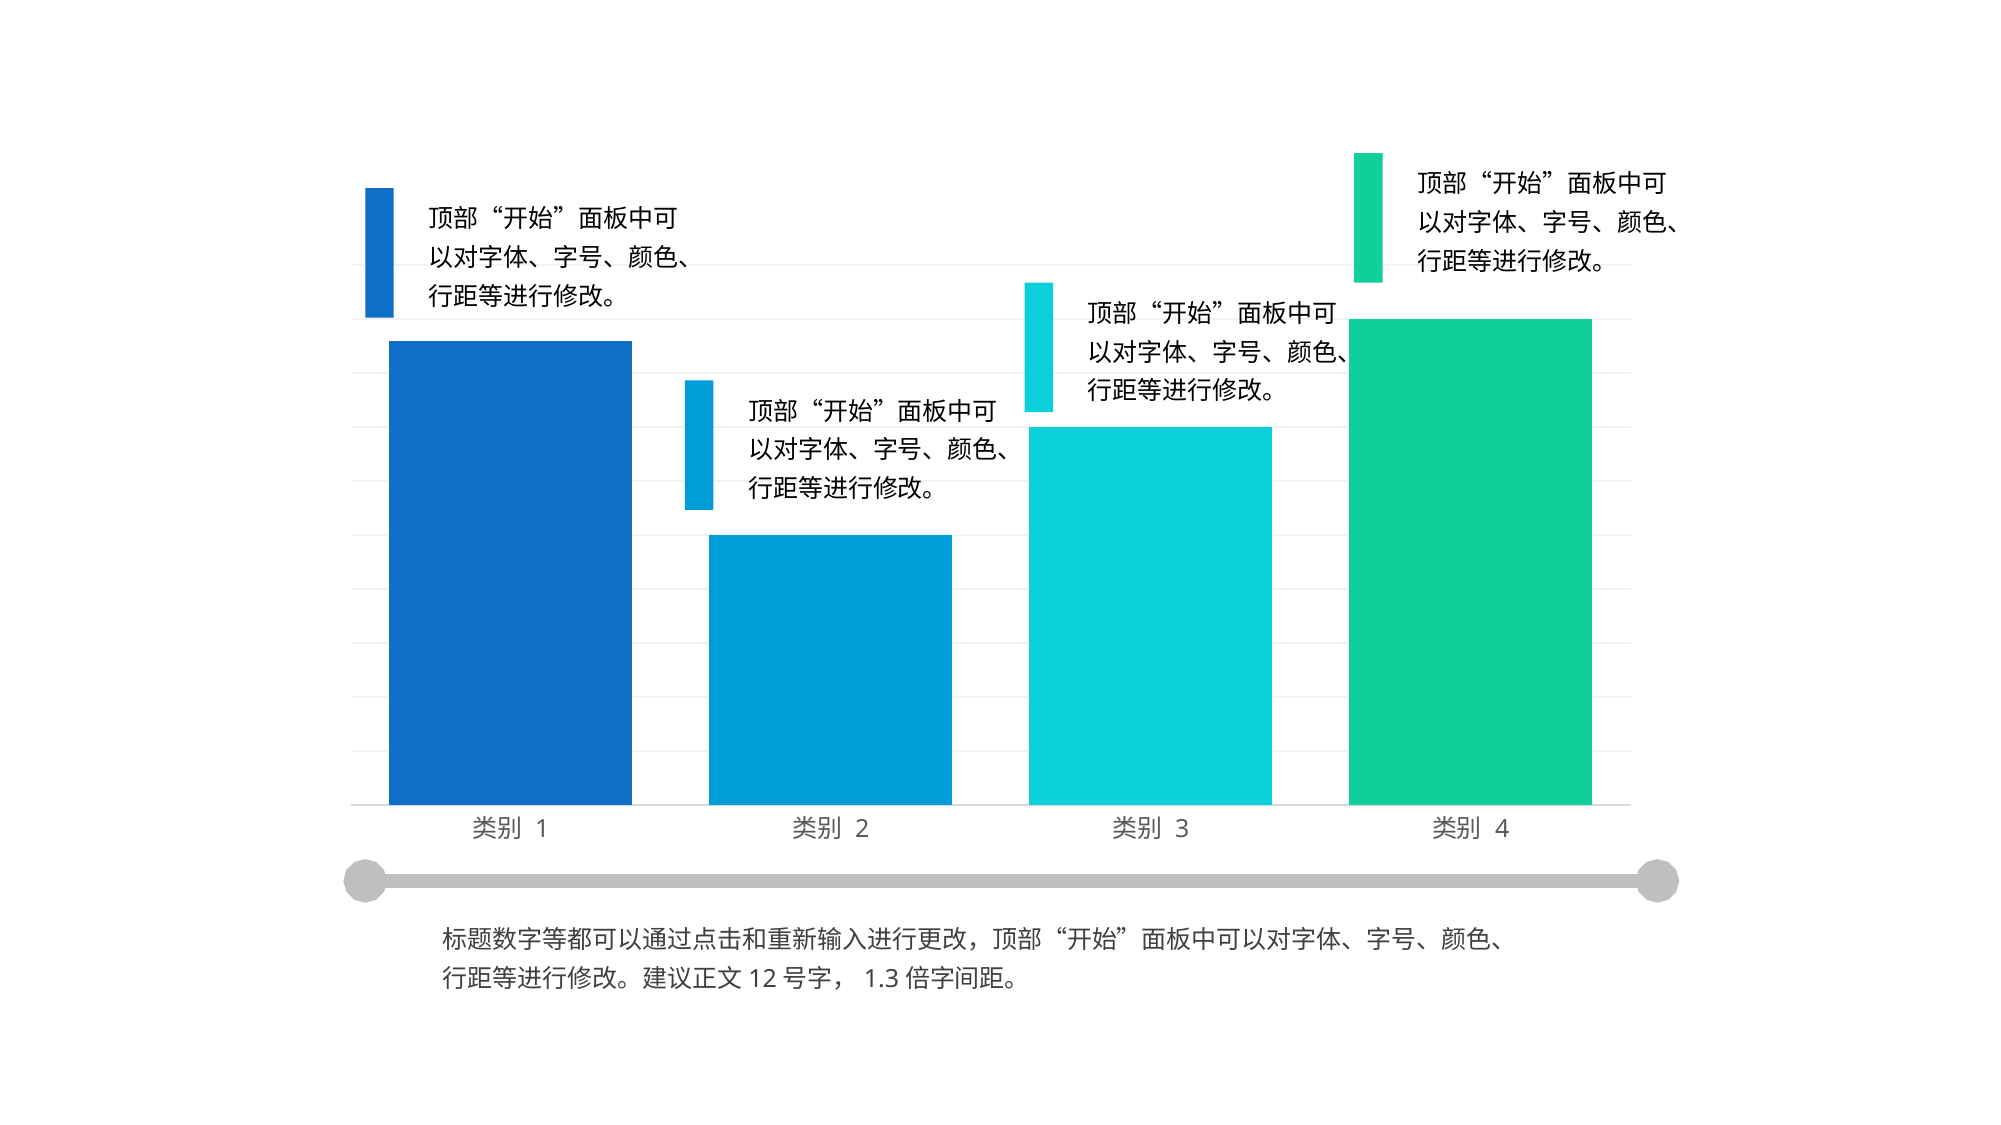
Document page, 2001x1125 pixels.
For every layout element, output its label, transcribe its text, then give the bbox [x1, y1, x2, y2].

chart [324, 252, 1658, 858]
text_box 标题数字等都可以通过点击和重新输入进行更改，顶部“开始”面板中可以对字体、字号、颜色、行距等进行修改。建议正文12号字，1.3倍字间距。 [431, 909, 1551, 999]
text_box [365, 188, 695, 318]
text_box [1354, 153, 1684, 283]
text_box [1024, 282, 1355, 413]
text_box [684, 380, 1015, 510]
